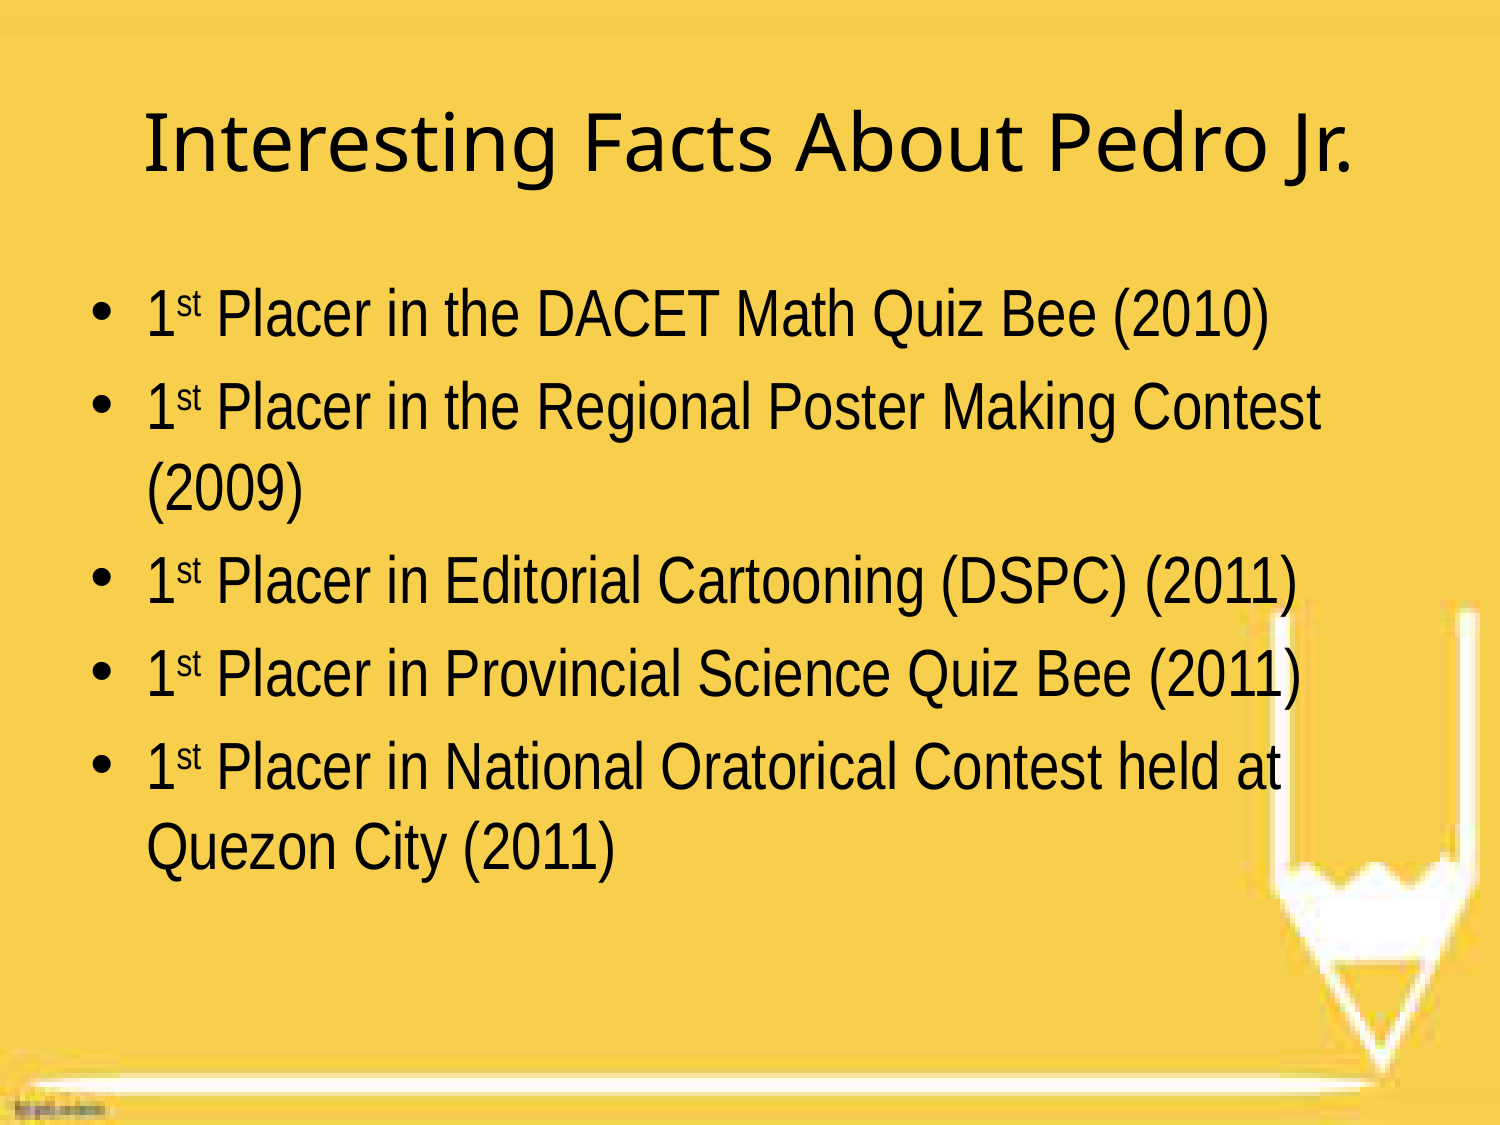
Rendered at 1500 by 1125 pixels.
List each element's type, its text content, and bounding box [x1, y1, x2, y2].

title Interesting Facts About Pedro Jr. [75, 45, 1425, 233]
picture [0, 0, 1500, 1125]
list 1st Placer in the DACET Math Quiz Bee (2010) 1st Placer in the Regional Poster Making Contest (2009) 1st Placer in Editorial Cartooning (DSPC) (2011) 1st Placer in Provincial Science Quiz Bee (2011) 1st Placer in National Oratorical Contest held at Quezon City (2011) [75, 262, 1425, 1005]
